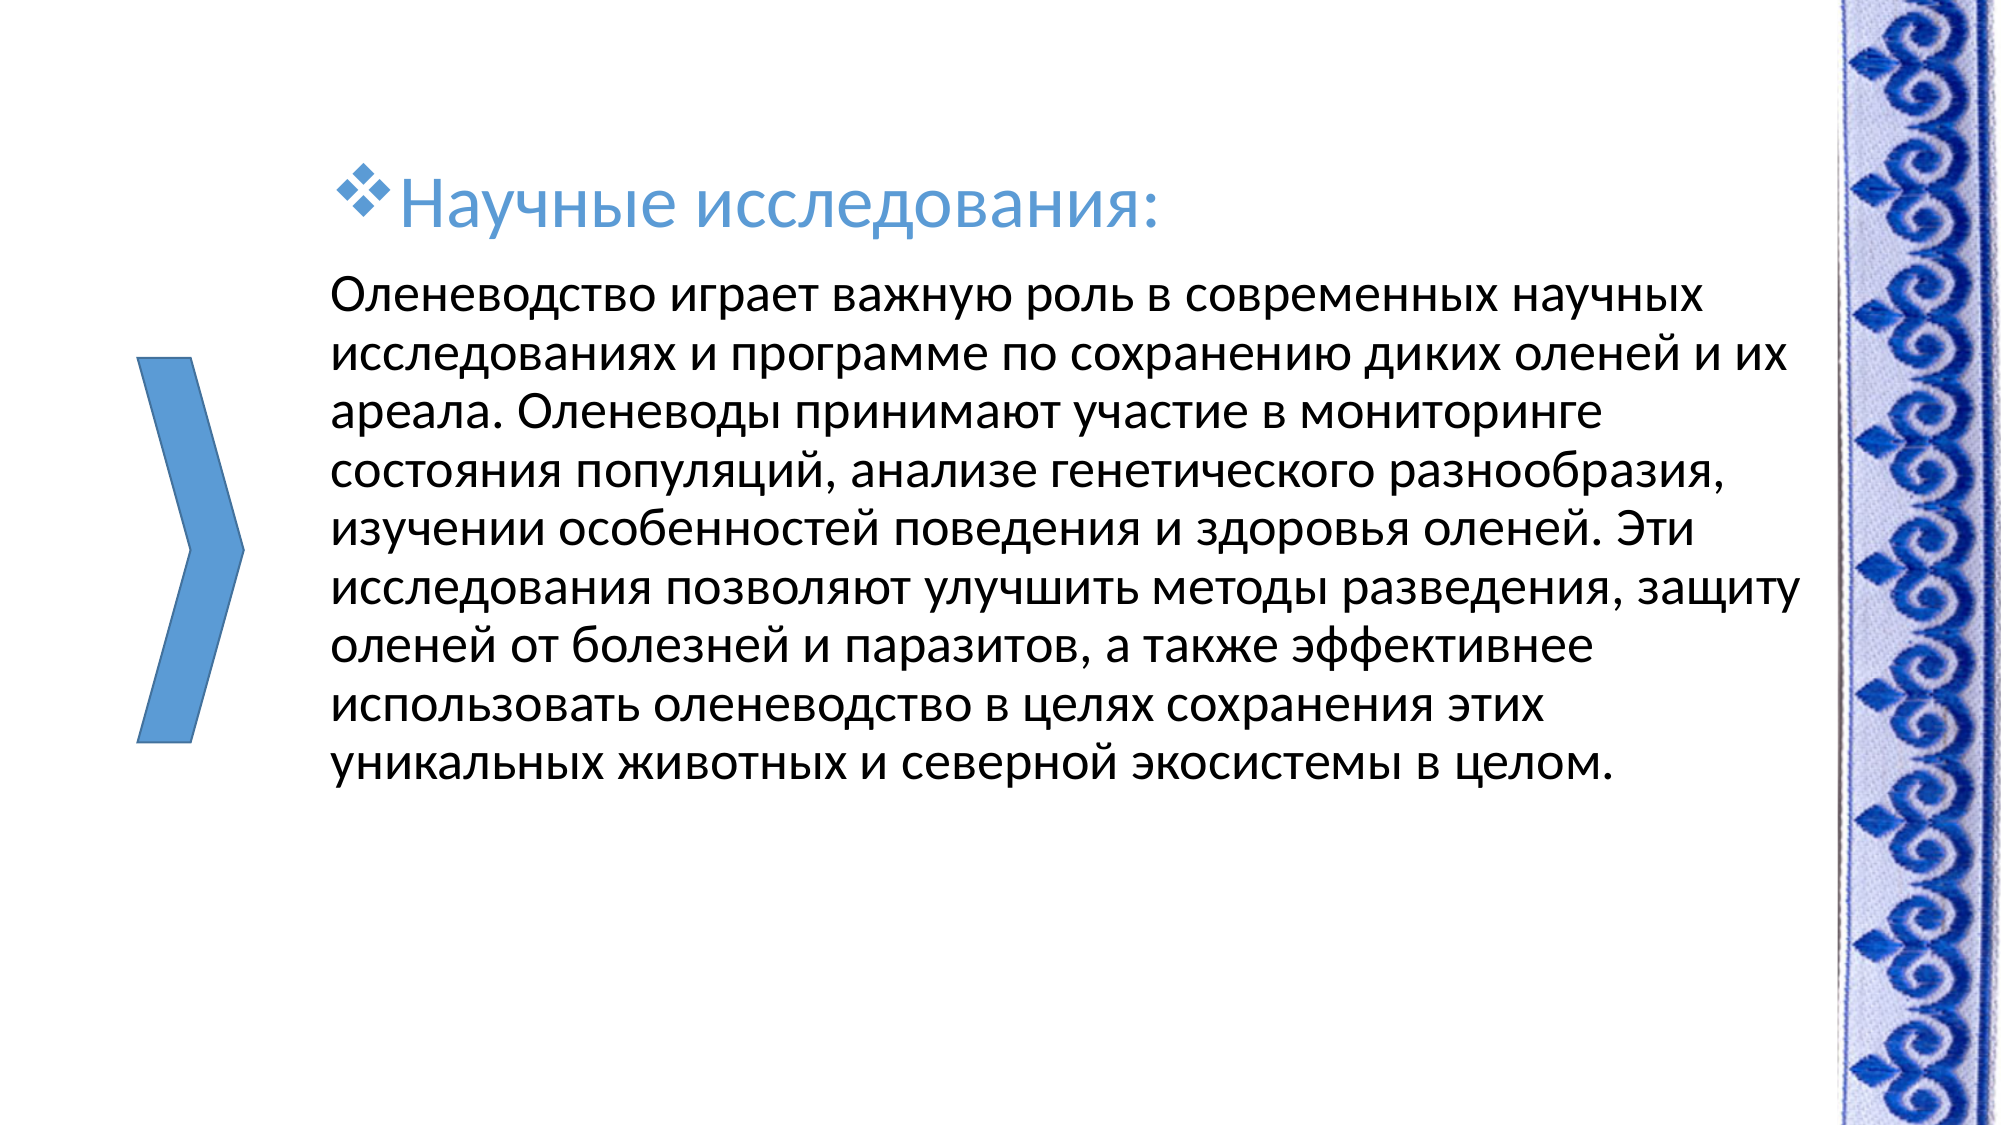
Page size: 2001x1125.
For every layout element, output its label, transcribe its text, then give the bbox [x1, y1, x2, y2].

picture [1271, 0, 2001, 1125]
list Научные исследования: Оленеводство играет важную роль в современных научных исследованиях и программе по сохранению диких оленей и их ареала. Оленеводы принимают участие в мониторинге состояния популяций, анализе генетического разнообразия, изучении особенностей поведения и здоровья оленей. Эти исследования позволяют улучшить методы разведения, защиту оленей от болезней и паразитов, а также эффективнее использовать оленеводство в целях сохранения этих уникальных животных и северной экосистемы в целом. [315, 155, 1837, 870]
text_box [136, 356, 245, 744]
